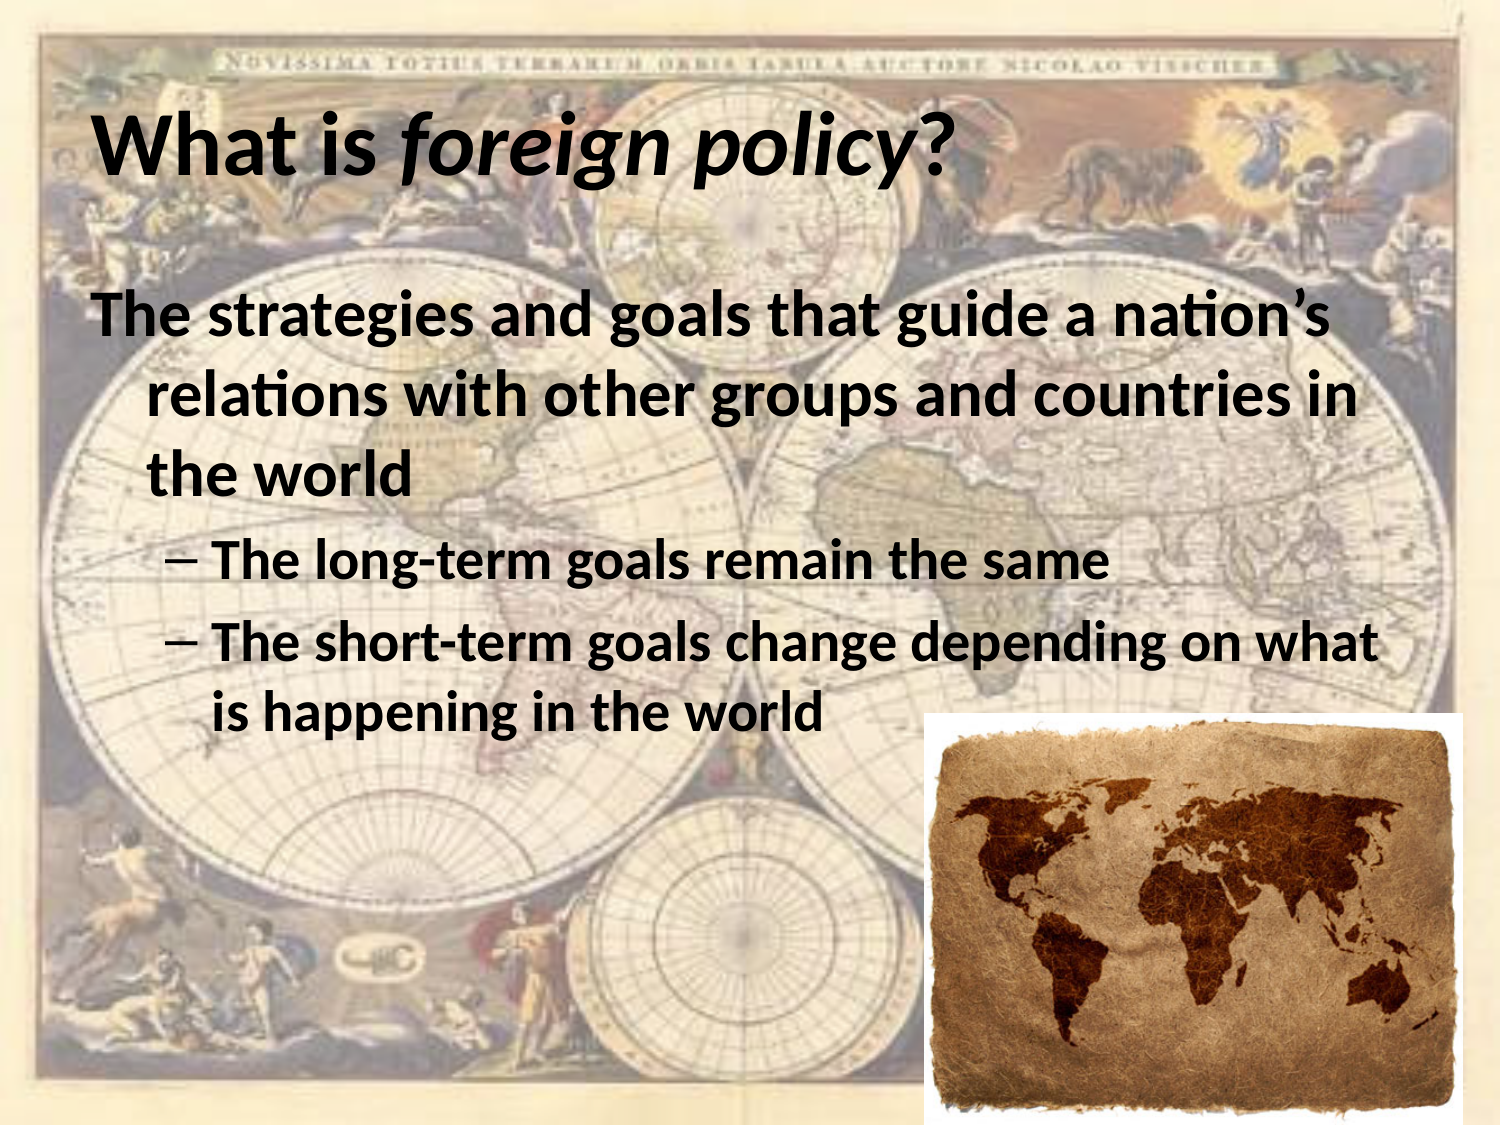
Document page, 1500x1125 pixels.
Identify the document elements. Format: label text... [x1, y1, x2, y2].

picture [924, 713, 1463, 1125]
title What is foreign policy? [75, 45, 1425, 233]
list The strategies and goals that guide a nation’s relations with other groups and countries in the world The long-term goals remain the same The short-term goals change depending on what is happening in the world [75, 262, 1425, 1005]
